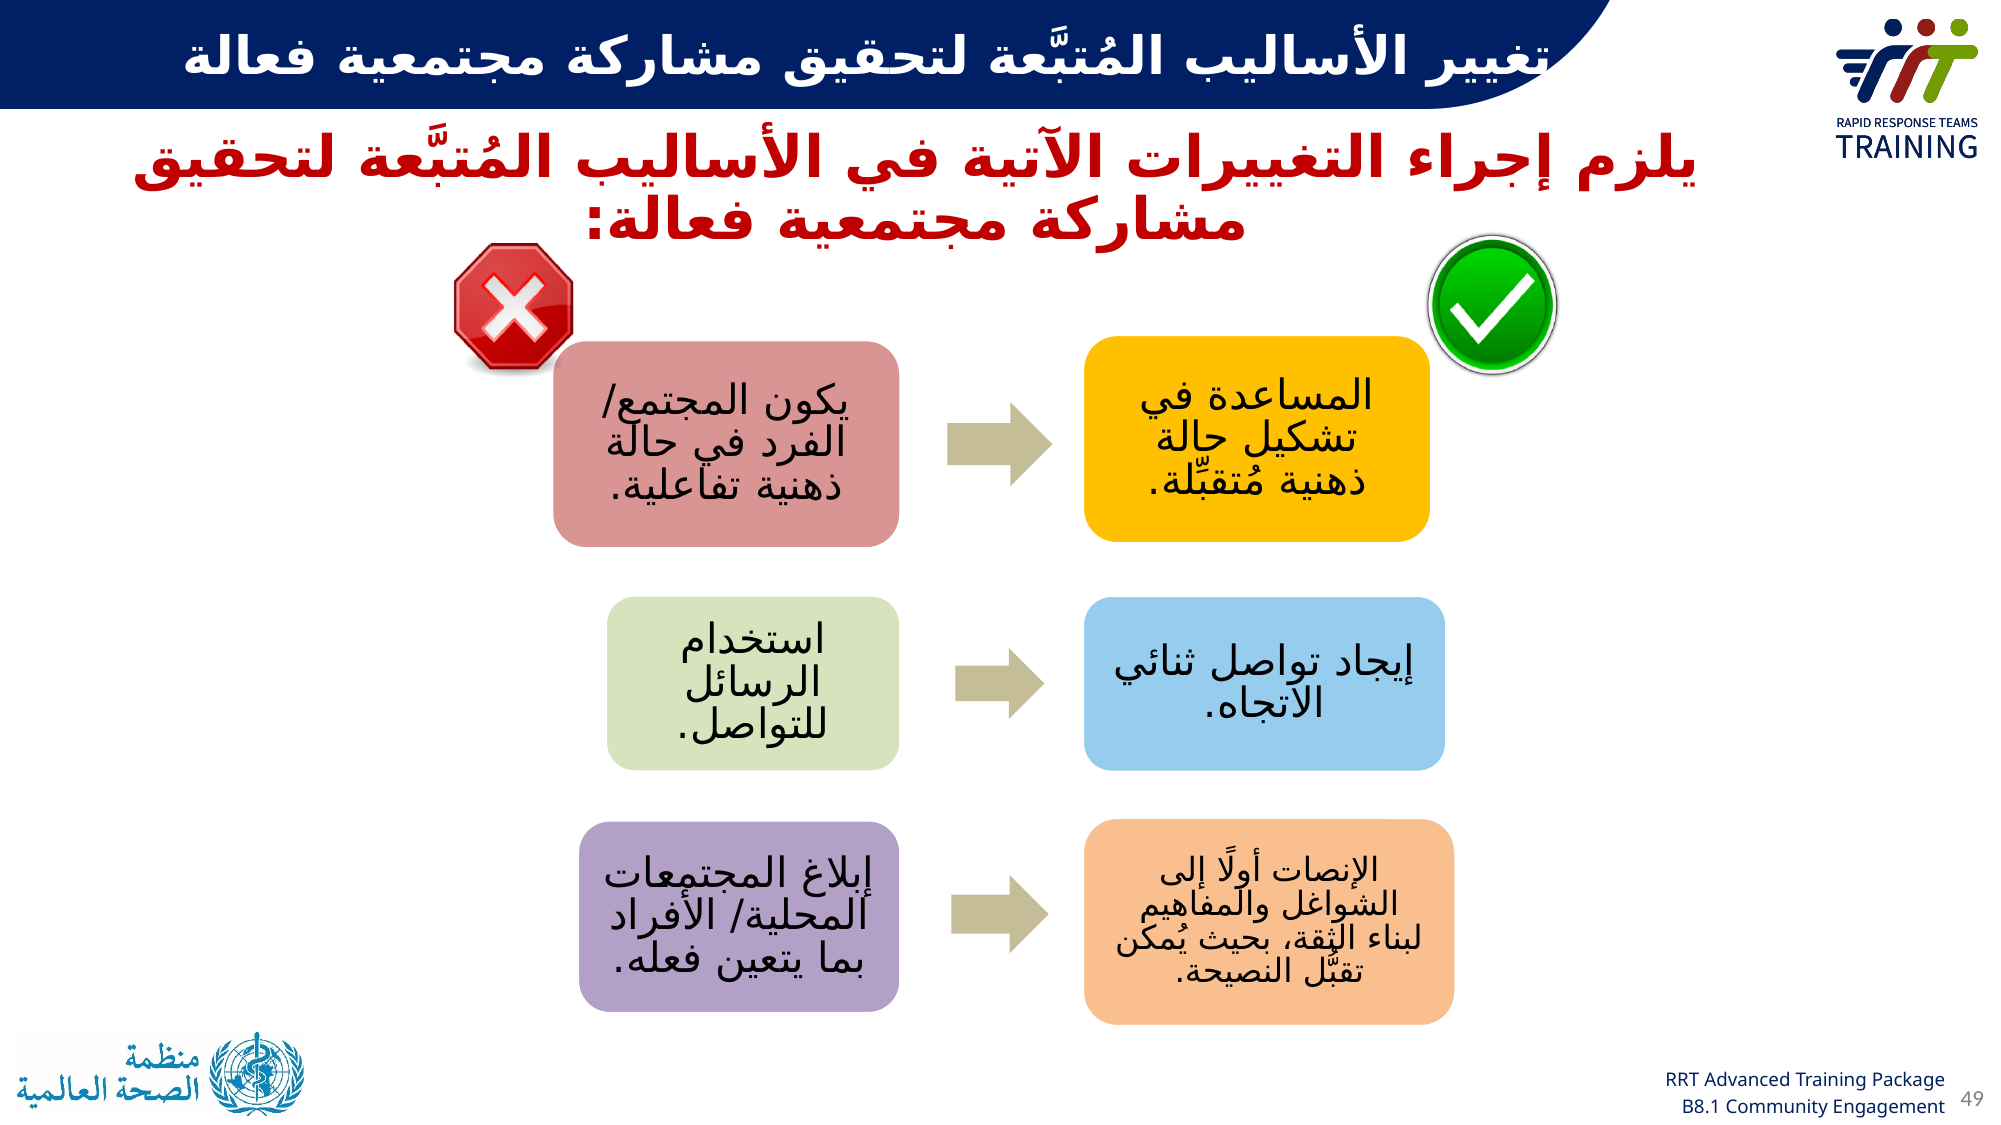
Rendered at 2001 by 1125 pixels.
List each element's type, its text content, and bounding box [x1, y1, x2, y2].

text_box [955, 647, 1045, 719]
picture [448, 242, 578, 381]
picture [1835, 19, 1978, 167]
picture [0, 0, 1636, 109]
picture [17, 1032, 304, 1116]
text_box [951, 875, 1049, 954]
list يلزم إجراء التغييرات الآتية في الأساليب المُتبَّعة لتحقيق مشاركة مجتمعية فعالة: [4, 118, 1828, 223]
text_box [1081, 594, 1448, 774]
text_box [576, 819, 902, 1015]
text_box تغيير الأساليب المُتبَّعة لتحقيق مشاركة مجتمعية فعالة [0, 4, 1561, 111]
picture [1422, 229, 1562, 381]
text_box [604, 594, 902, 773]
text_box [1081, 816, 1457, 1028]
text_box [551, 338, 902, 550]
text_box [947, 402, 1053, 487]
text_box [1081, 333, 1433, 545]
